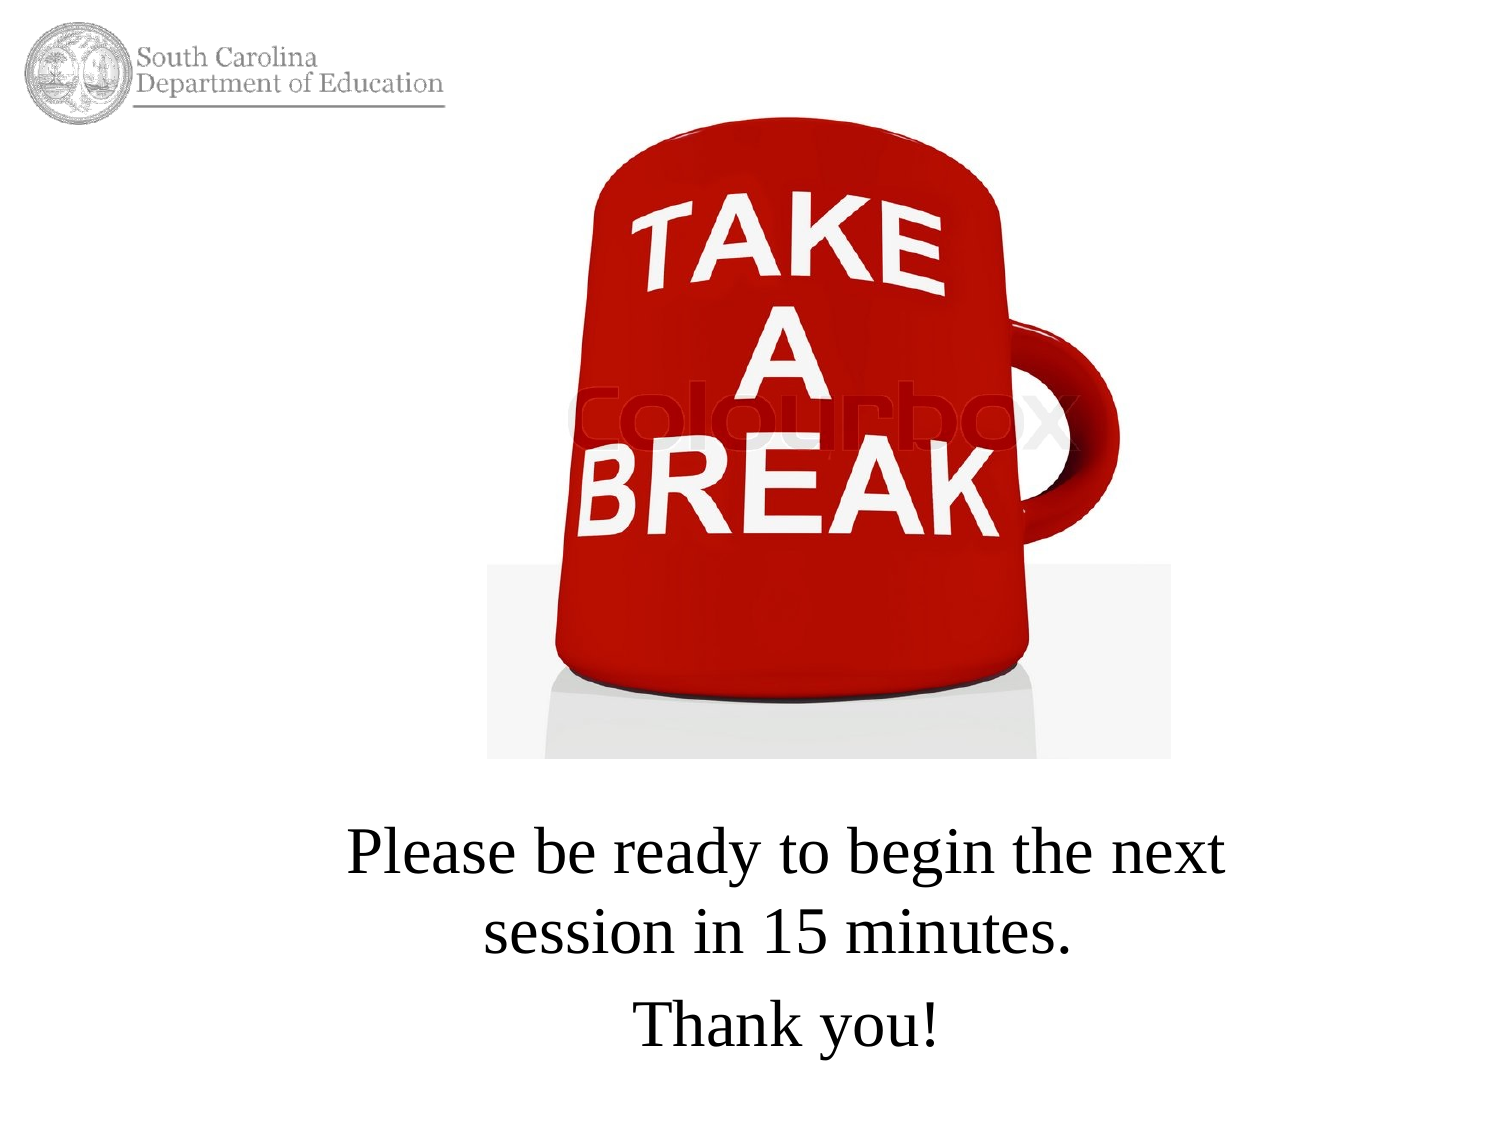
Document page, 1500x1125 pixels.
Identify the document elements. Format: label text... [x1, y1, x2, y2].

text_box Please be ready to begin the next session in 15 minutes. Thank you! [262, 799, 1313, 1087]
picture [0, 0, 1500, 1125]
